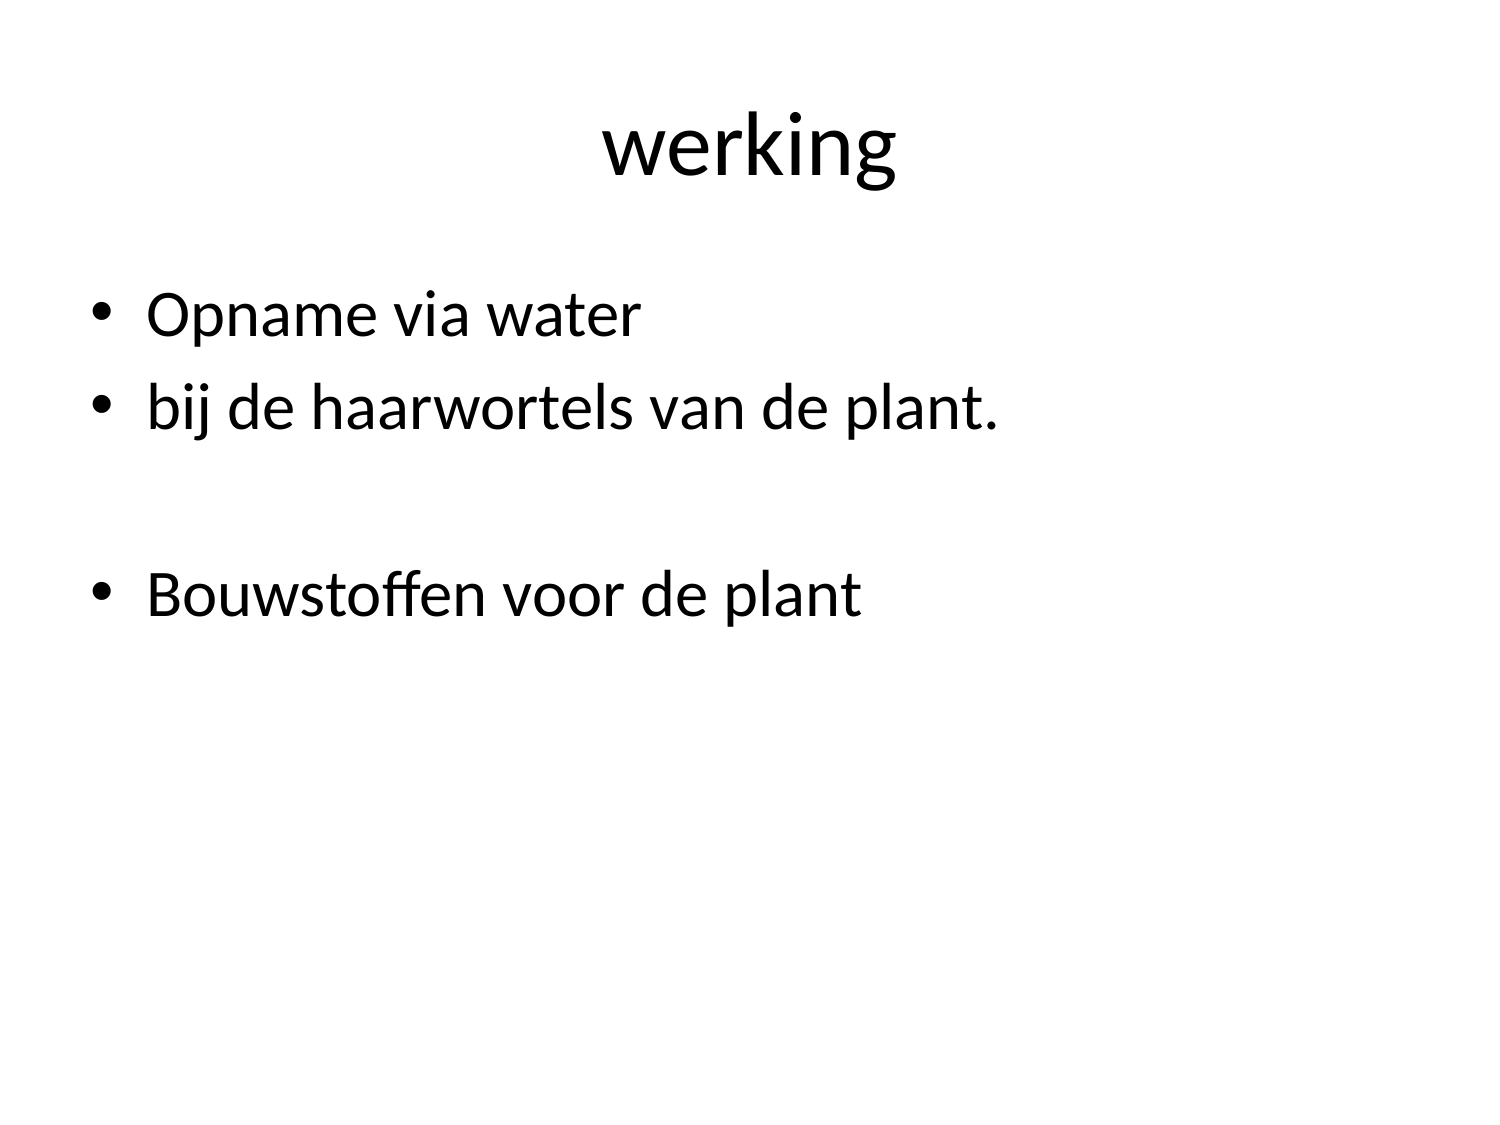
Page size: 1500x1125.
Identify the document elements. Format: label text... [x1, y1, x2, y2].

title werking [75, 45, 1425, 233]
list Opname via water bij de haarwortels van de plant. Bouwstoffen voor de plant [75, 262, 1425, 1005]
